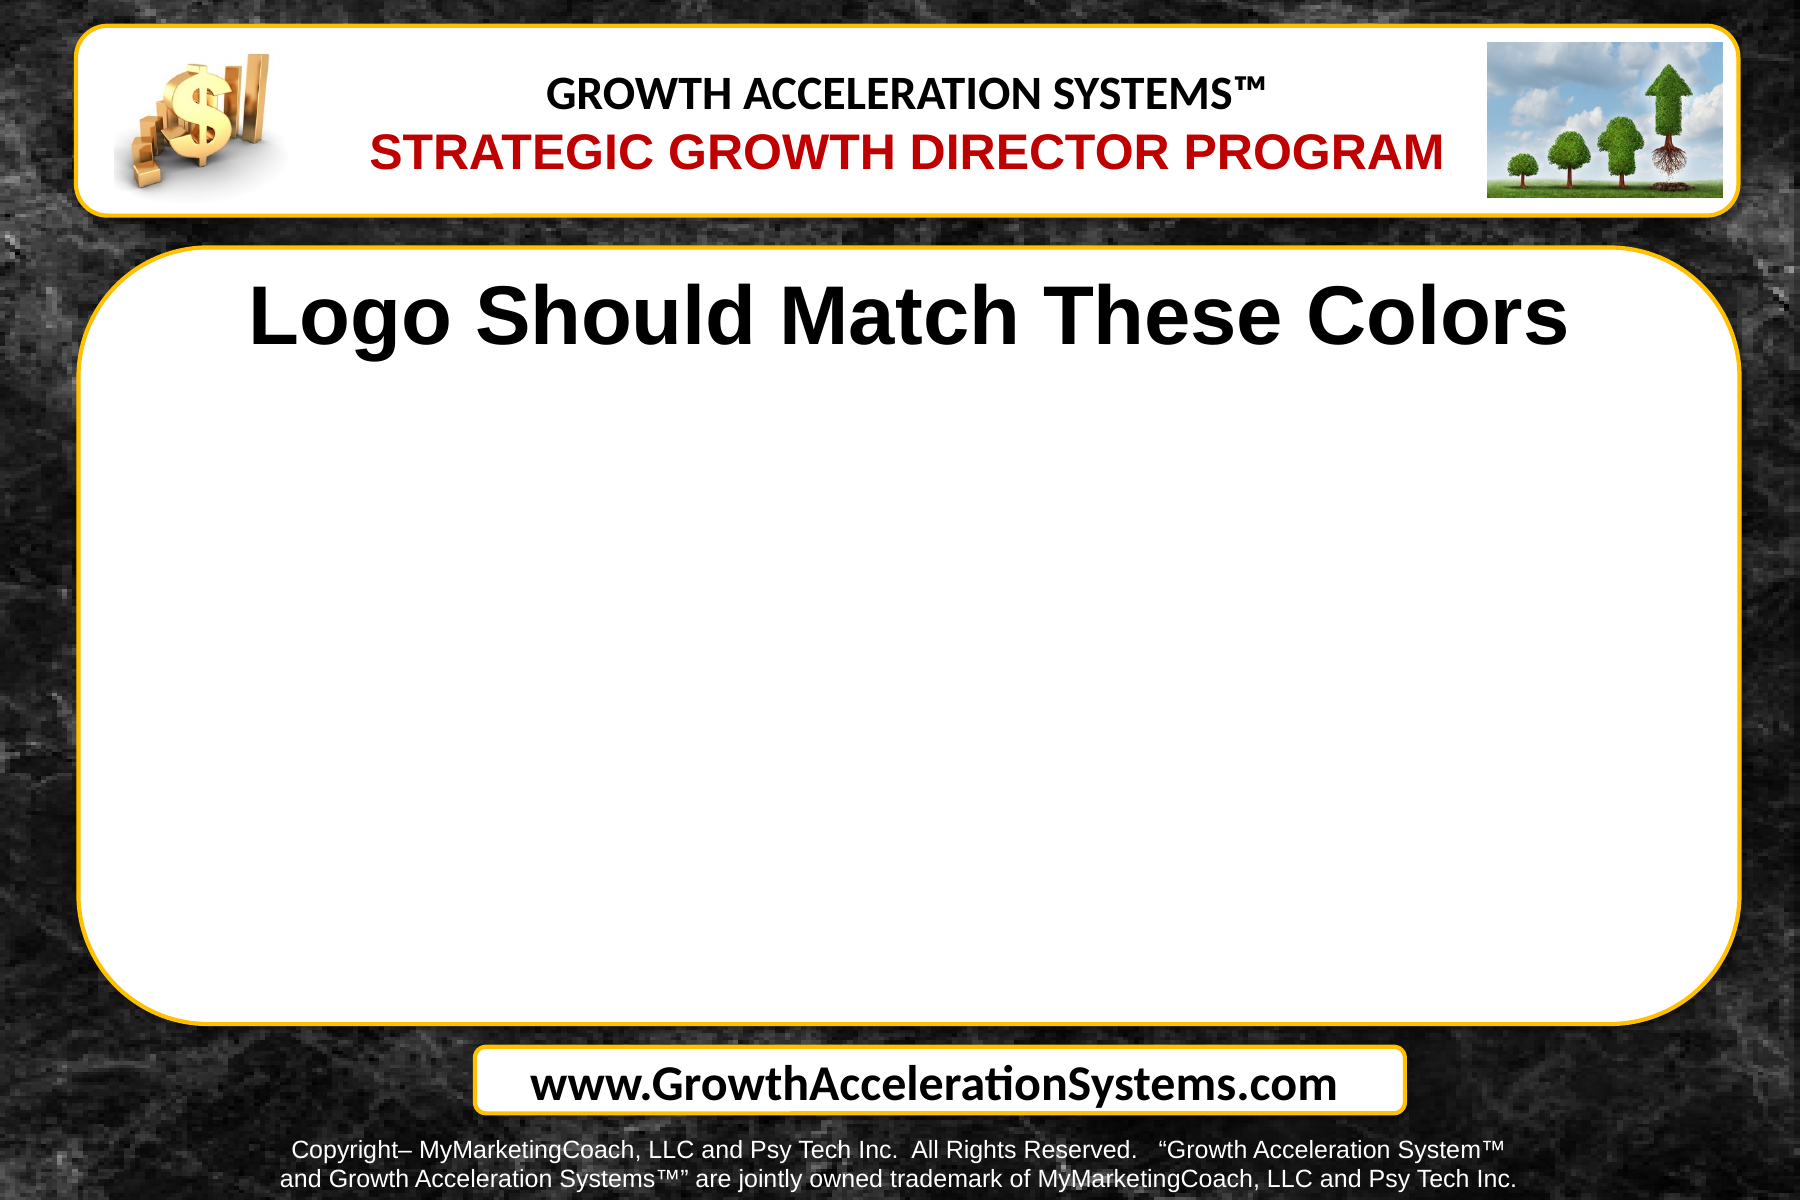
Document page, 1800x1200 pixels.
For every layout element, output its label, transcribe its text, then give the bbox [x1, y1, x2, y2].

title Logo Should Match These Colors [117, 237, 1703, 385]
picture [0, 0, 1800, 1200]
